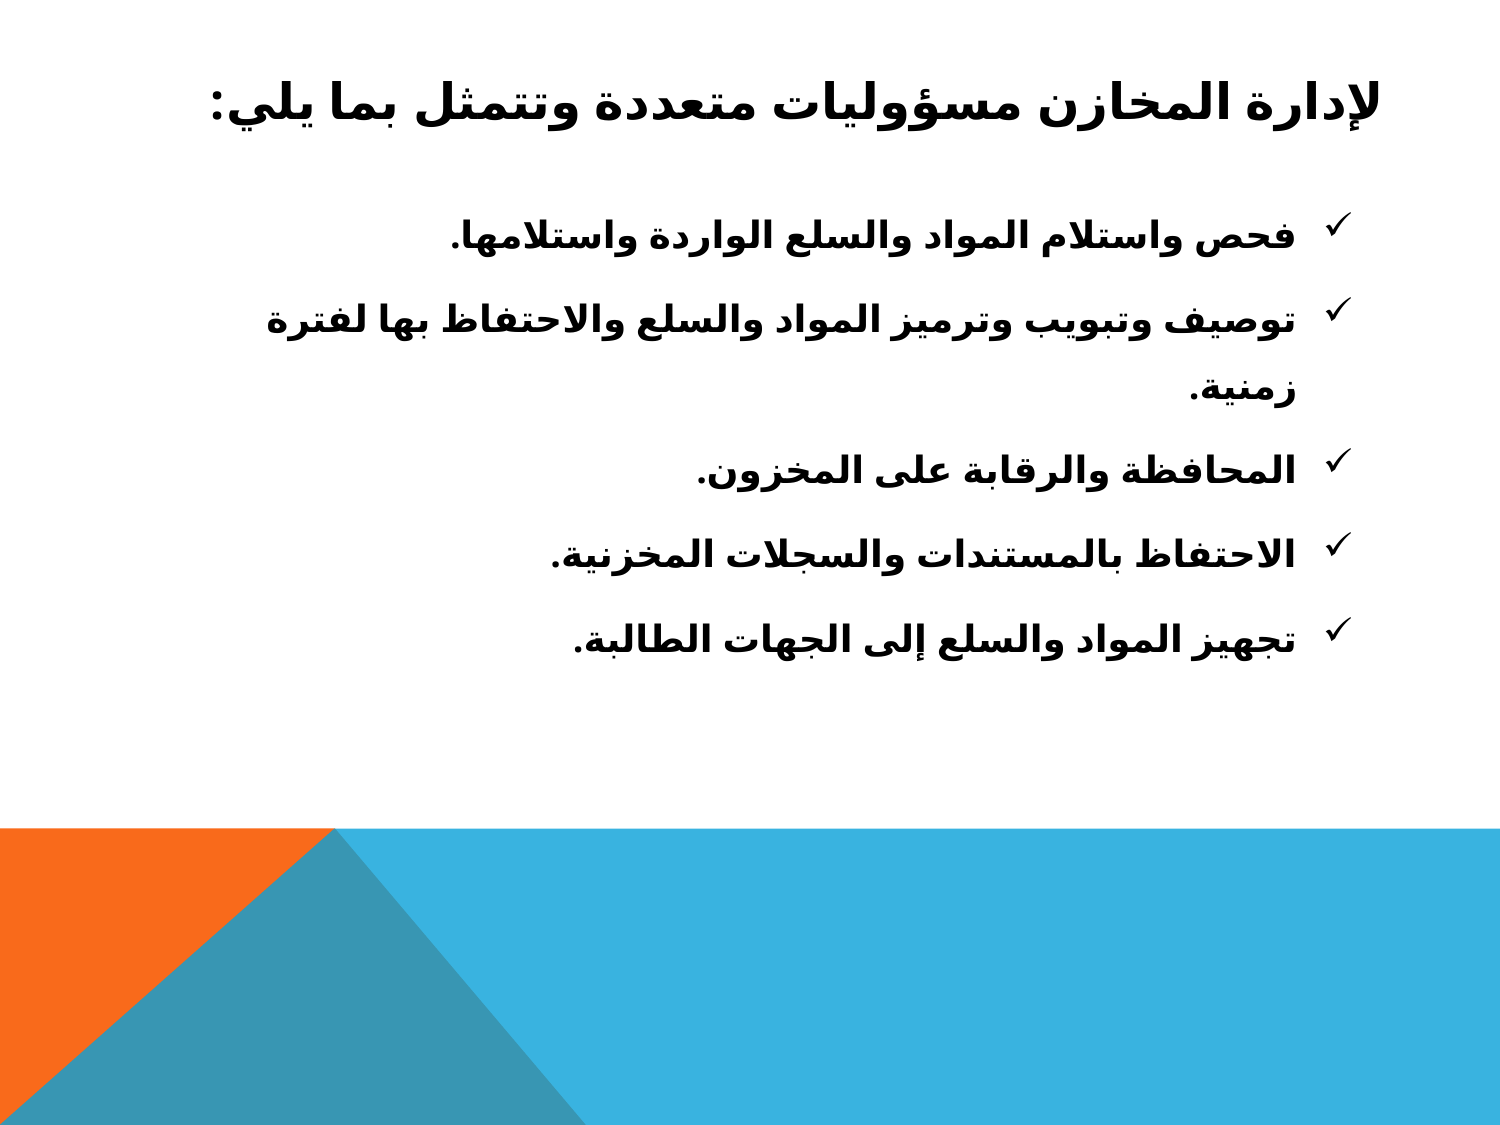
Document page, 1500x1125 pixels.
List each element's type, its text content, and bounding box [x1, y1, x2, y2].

title لإدارة المخازن مسؤوليات متعددة وتتمثل بما يلي: [194, 54, 1429, 145]
list فحص واستلام المواد والسلع الواردة واستلامها. توصيف وتبويب وترميز المواد والسلع والاحتفاظ بها لفترة زمنية. المحافظة والرقابة على المخزون. الاحتفاظ بالمستندات والسجلات المخزنية. تجهيز المواد والسلع إلى الجهات الطالبة. [135, 180, 1369, 768]
